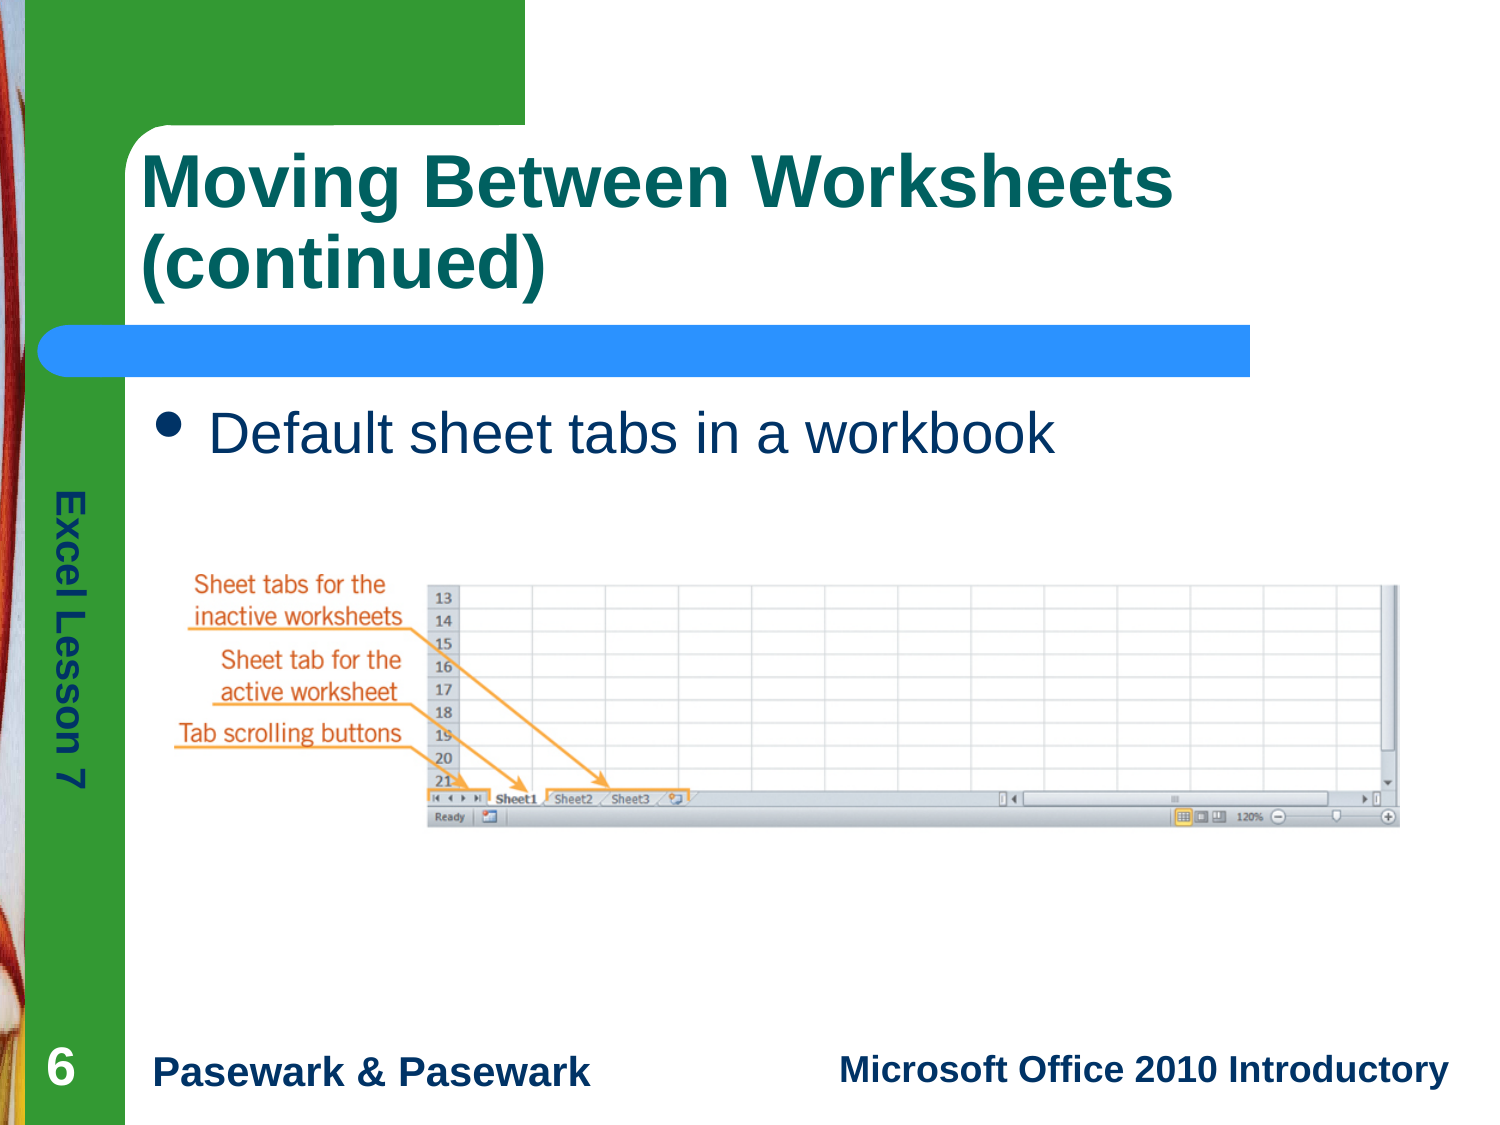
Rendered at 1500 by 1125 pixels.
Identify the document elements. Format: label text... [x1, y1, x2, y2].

picture [174, 574, 1401, 836]
title Moving Between Worksheets (continued) [124, 124, 1426, 313]
slide_number 6 [13, 1023, 111, 1105]
list Default sheet tabs in a workbook [137, 387, 1400, 999]
picture [0, 0, 25, 1125]
